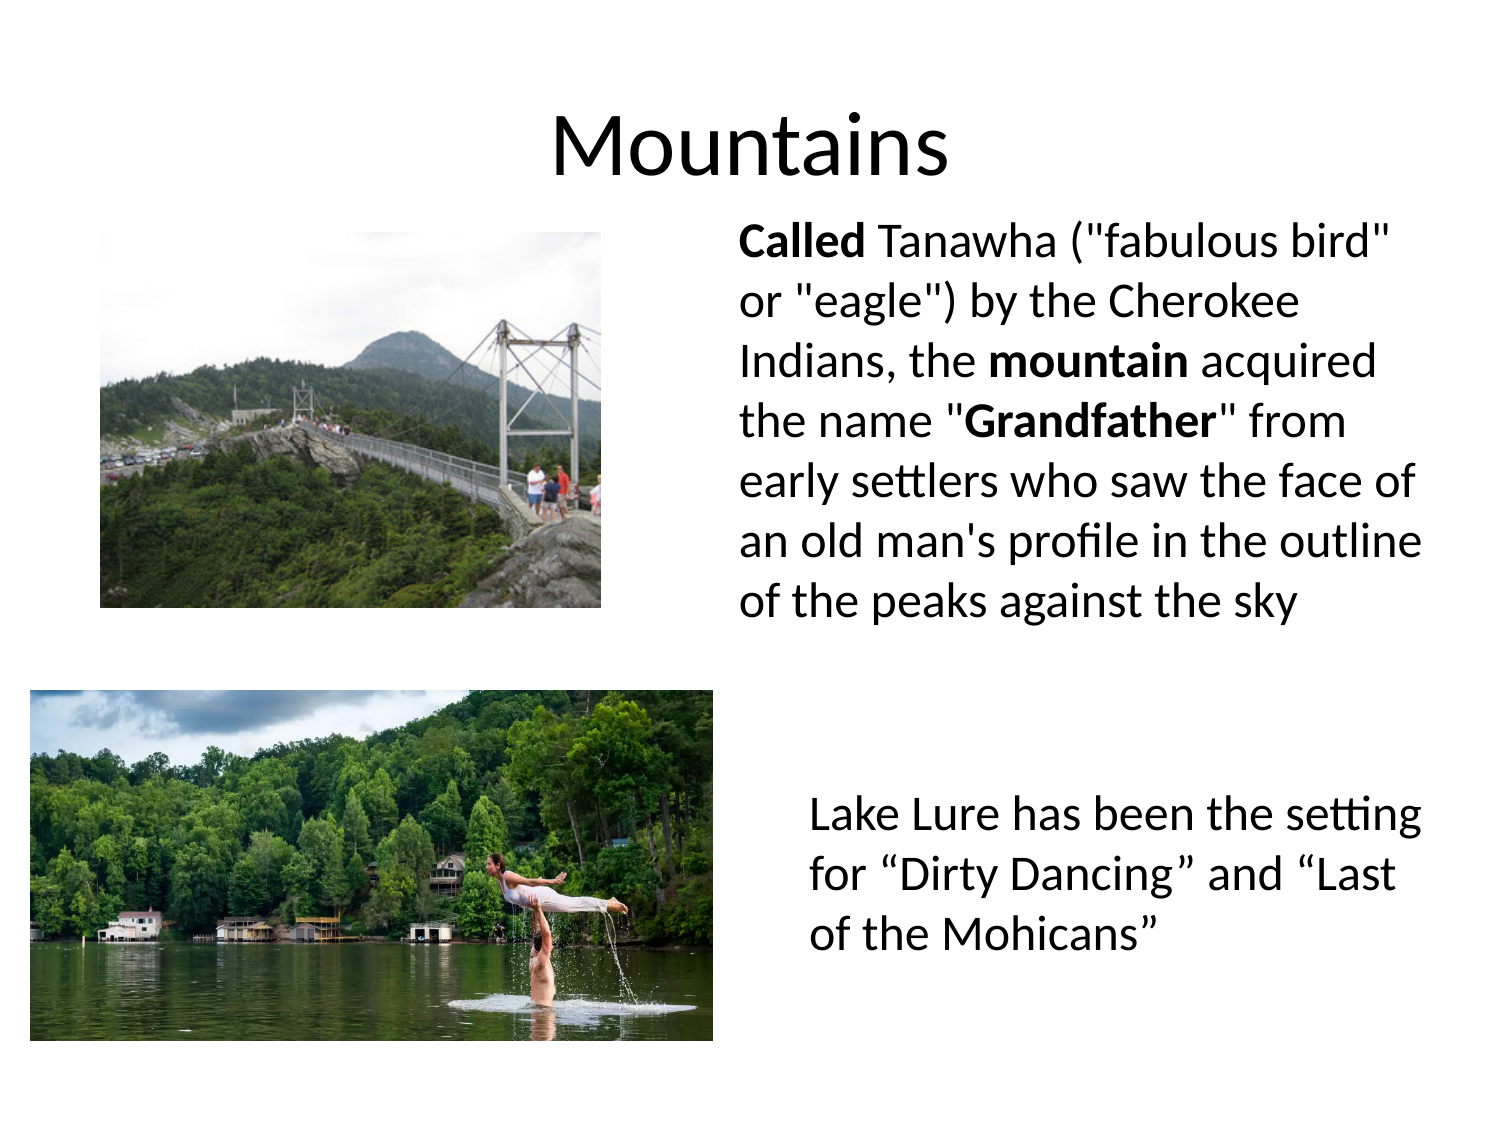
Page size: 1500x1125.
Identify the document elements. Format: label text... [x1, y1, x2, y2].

text_box Called Tanawha ("fabulous bird" or "eagle") by the Cherokee Indians, the mountain acquired the name "Grandfather" from early settlers who saw the face of an old man's profile in the outline of the peaks against the sky [723, 200, 1451, 636]
text_box Lake Lure has been the setting for “Dirty Dancing” and “Last of the Mohicans” [794, 773, 1443, 968]
title Mountains [75, 45, 1425, 233]
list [100, 232, 601, 608]
picture [29, 690, 713, 1041]
